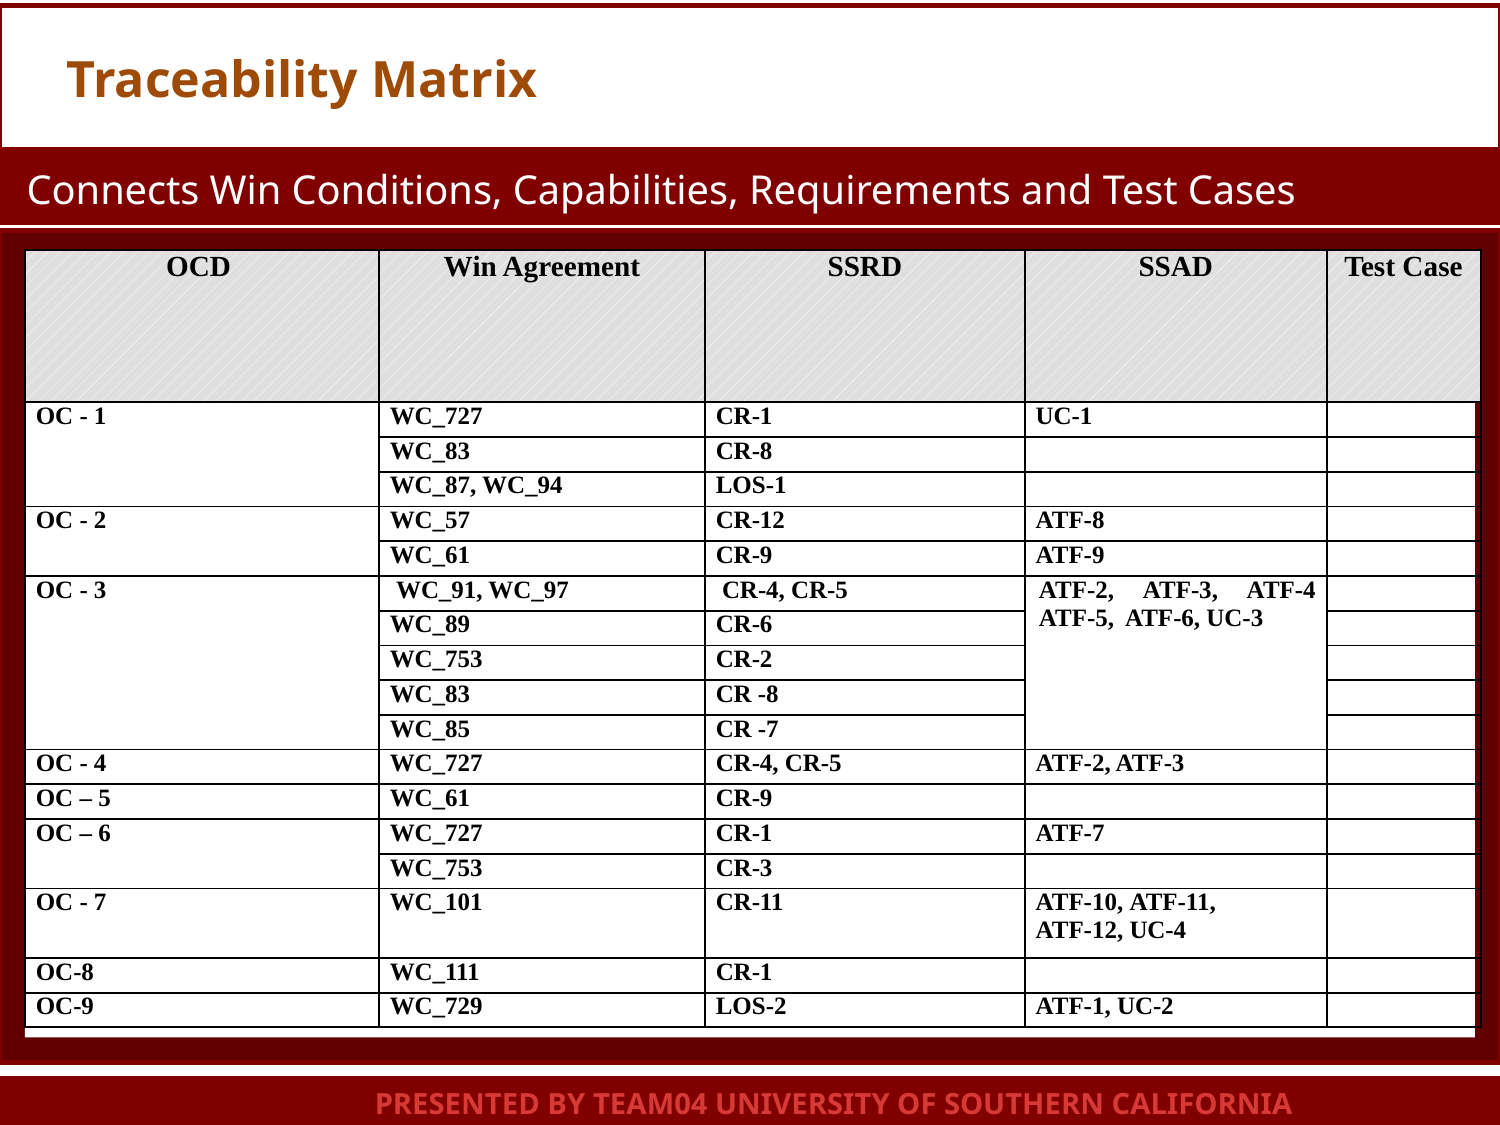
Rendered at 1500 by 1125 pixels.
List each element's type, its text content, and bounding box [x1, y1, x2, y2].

table_cell ATF-10, ATF-11, ATF-12, UC-4 [1047, 889, 1326, 957]
table_cell OC - 7 [26, 889, 378, 957]
table_cell OC – 5 [26, 785, 378, 818]
table_cell [1049, 785, 1326, 818]
table_cell [1328, 646, 1480, 679]
table_cell WC_753 [380, 855, 473, 888]
table_cell [1026, 959, 1326, 992]
table_cell WC_727 [380, 403, 473, 436]
table_cell ATF-7 [1049, 820, 1326, 853]
table_cell [1328, 820, 1480, 853]
table_cell WC_111 [380, 959, 704, 992]
table_cell OC - 4 [26, 750, 378, 783]
table_cell [1328, 438, 1480, 471]
table_cell ATF-2, ATF-3 [1049, 750, 1326, 783]
picture [478, 370, 1046, 953]
table_header Win Agreement [380, 251, 704, 401]
table_cell [1328, 716, 1480, 749]
table_cell [1366, 1028, 1481, 1062]
table_header SSRD [706, 251, 1024, 369]
table_cell ATF-2, ATF-3, ATF-4 ATF-5, ATF-6, UC-3 [1049, 577, 1326, 749]
table_cell [1328, 403, 1480, 436]
text_box PRESENTED BY TEAM04 UNIVERSITY OF SOUTHERN CALIFORNIA [0, 1076, 1500, 1125]
table_cell OC-9 [26, 994, 378, 1026]
table_cell CR-1 [706, 960, 1024, 992]
list Connects Win Conditions, Capabilities, Requirements and Test Cases [0, 151, 1500, 225]
table_cell [1328, 855, 1480, 888]
table_cell WC_83 [380, 681, 473, 714]
table_cell [1328, 994, 1480, 1026]
table_cell [1328, 959, 1480, 992]
table_cell WC_61 [380, 542, 473, 575]
table_cell [351, 1028, 1366, 1062]
table_cell [1328, 681, 1480, 714]
text_box [0, 228, 1500, 1065]
table_cell WC_89 [380, 612, 473, 645]
table_header OCD [26, 251, 378, 401]
text_box [27, 230, 1500, 1014]
table_cell WC_87, WC_94 [380, 473, 473, 506]
table_cell WC_101 [380, 889, 475, 957]
table_cell WC_85 [380, 716, 473, 749]
table_cell OC - 1 [26, 403, 378, 506]
table_cell [1328, 785, 1480, 818]
table_cell ATF-1, UC-2 [1026, 994, 1326, 1026]
table_cell [1328, 542, 1480, 575]
table_cell [1328, 612, 1480, 645]
table_cell WC_727 [380, 820, 473, 853]
table_cell [1328, 750, 1480, 783]
table_cell [1328, 507, 1480, 540]
table_cell ATF-9 [1049, 542, 1326, 575]
table_header SSAD [1026, 251, 1326, 401]
table_cell WC_91, WC_97 [380, 577, 473, 610]
table_cell LOS-2 [706, 994, 1024, 1026]
table_cell [1328, 577, 1480, 610]
table_cell [25, 1028, 351, 1062]
table_cell [1328, 889, 1480, 957]
table_cell [1049, 473, 1326, 506]
table_cell ATF-8 [1049, 507, 1326, 540]
table_cell [1049, 855, 1326, 888]
table_header Test Case [1328, 251, 1480, 401]
table_cell OC - 2 [26, 507, 378, 575]
table_cell [1328, 473, 1480, 506]
table_cell WC_727 [380, 750, 473, 783]
table_cell OC - 3 [26, 577, 378, 749]
table_cell WC_83 [380, 438, 473, 471]
table_cell WC_753 [380, 646, 473, 679]
table_cell [1049, 438, 1326, 471]
table_cell OC – 6 [26, 820, 378, 888]
table_cell WC_61 [380, 785, 473, 818]
table_cell UC-1 [1049, 403, 1326, 436]
text_box Traceability Matrix [0, 3, 1500, 151]
table_cell WC_729 [380, 994, 704, 1026]
table_cell WC_57 [380, 507, 473, 540]
table_cell OC-8 [26, 959, 378, 992]
